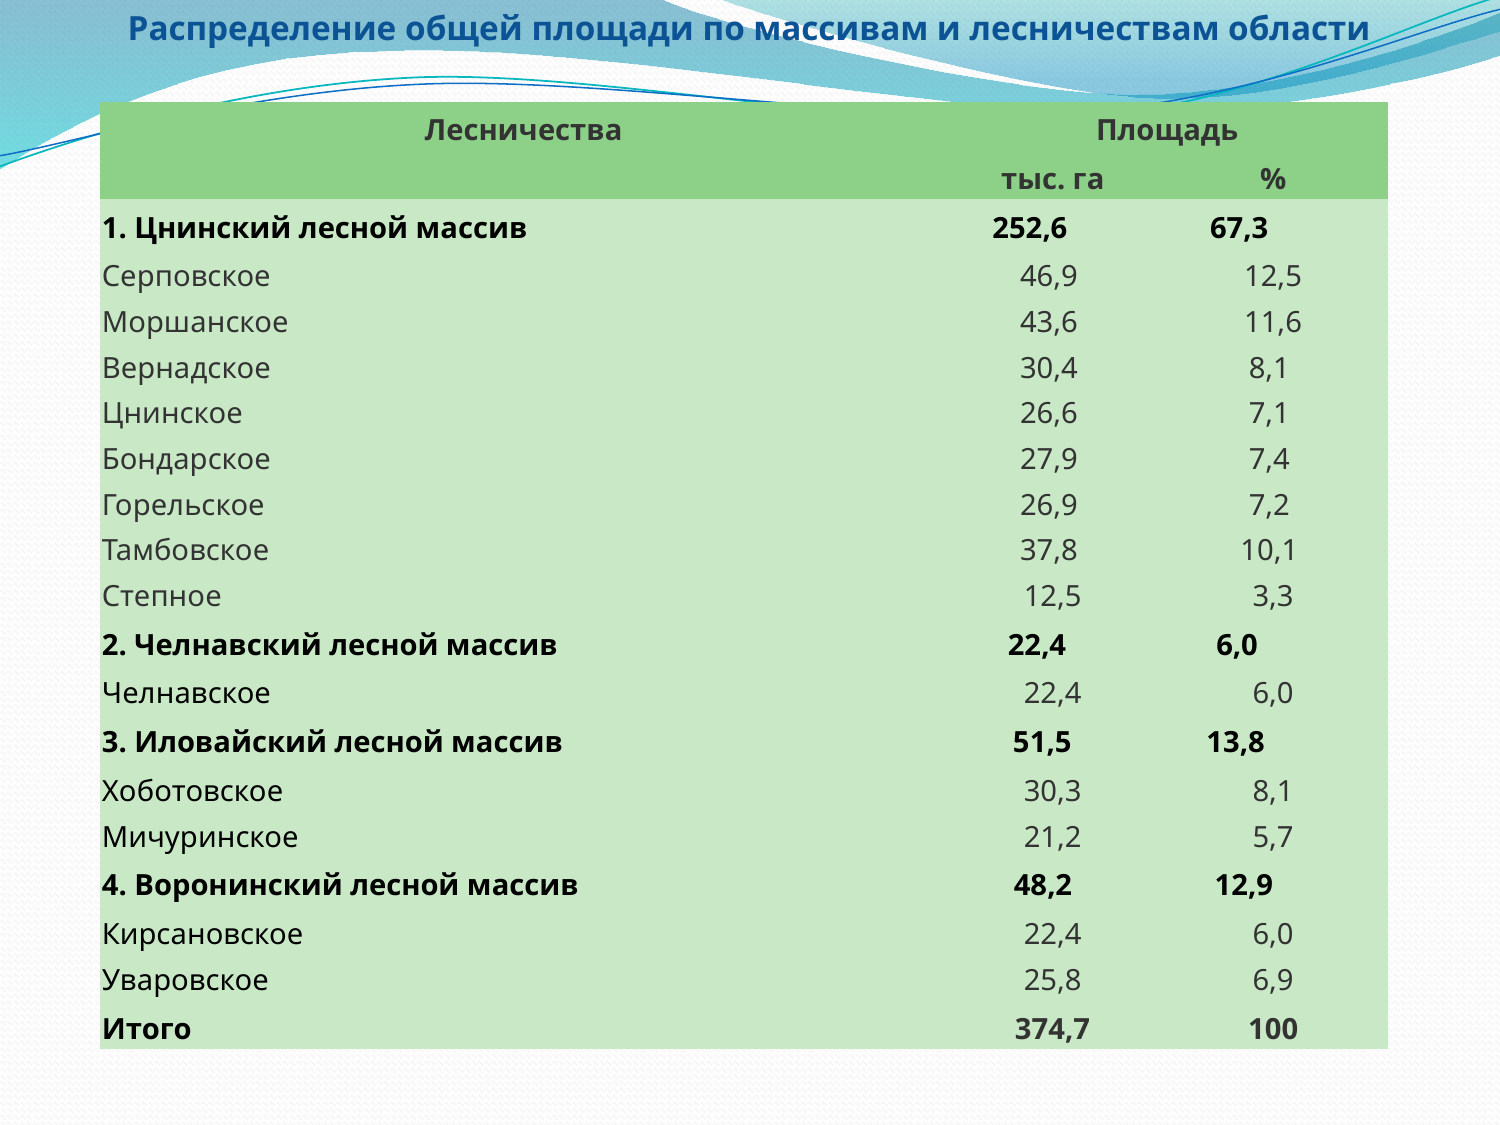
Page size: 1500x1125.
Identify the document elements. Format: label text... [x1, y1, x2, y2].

table_cell 8,1 5,7 [1159, 763, 1388, 857]
table_cell 100 [1159, 1000, 1388, 1049]
table_cell 6,0 [1159, 665, 1388, 714]
table_cell 22,4 [947, 665, 1159, 714]
table_cell 12,5 11,6 8,1 7,1 7,4 7,2 10,1 3,3 [1159, 248, 1388, 616]
table_cell Серповское Моршанское Вернадское Цнинское Бондарское Горельское Тамбовское Степное [100, 248, 947, 616]
table_cell 2. Челнавский лесной массив 22,4 6,0 [100, 616, 1388, 665]
text_box Распределение общей площади по массивам и лесничествам области [0, 0, 1500, 55]
table_cell тыс. га [947, 151, 1159, 199]
table_cell 4. Воронинский лесной массив 48,2 12,9 [100, 857, 1388, 906]
table_cell 46,9 43,6 30,4 26,6 27,9 26,9 37,8 12,5 [947, 248, 1159, 616]
table_cell % [1159, 151, 1388, 199]
table_cell 6,0 6,9 [1159, 906, 1388, 1000]
table_cell 22,4 25,8 [947, 906, 1159, 1000]
table_cell Кирсановское Уваровское [100, 906, 947, 1000]
table_cell 30,3 21,2 [947, 763, 1159, 857]
table_cell Челнавское [100, 665, 947, 714]
table_cell Итого [100, 1000, 947, 1049]
table_header Площадь [947, 102, 1388, 151]
table_header Лесничества [100, 102, 947, 199]
table_cell 1. Цнинский лесной массив 252,6 67,3 [100, 199, 1388, 248]
table_cell 374,7 [947, 1000, 1159, 1049]
table_cell Хоботовское Мичуринское [100, 763, 947, 857]
table_cell 3. Иловайский лесной массив 51,5 13,8 [100, 714, 1388, 763]
